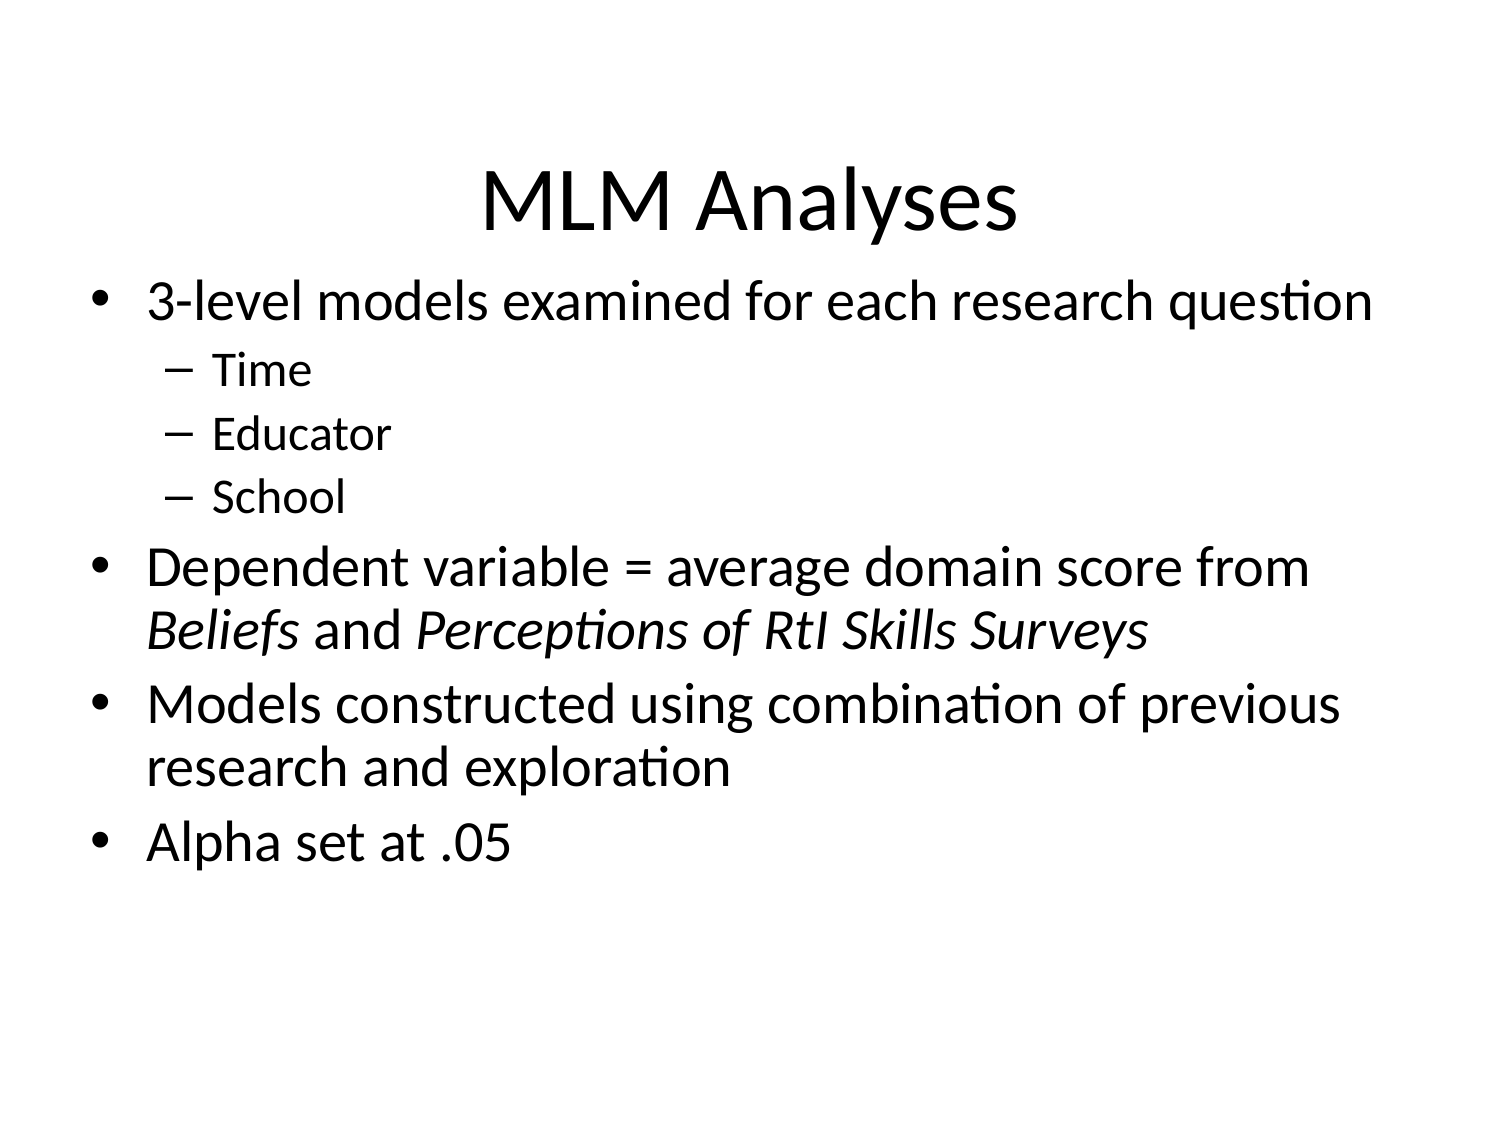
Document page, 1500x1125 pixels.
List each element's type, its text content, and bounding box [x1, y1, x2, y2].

title MLM Analyses [112, 110, 1388, 262]
list 3-level models examined for each research question Time Educator School Dependent variable = average domain score from Beliefs and Perceptions of RtI Skills Surveys Models constructed using combination of previous research and exploration Alpha set at .05 [75, 262, 1425, 1005]
